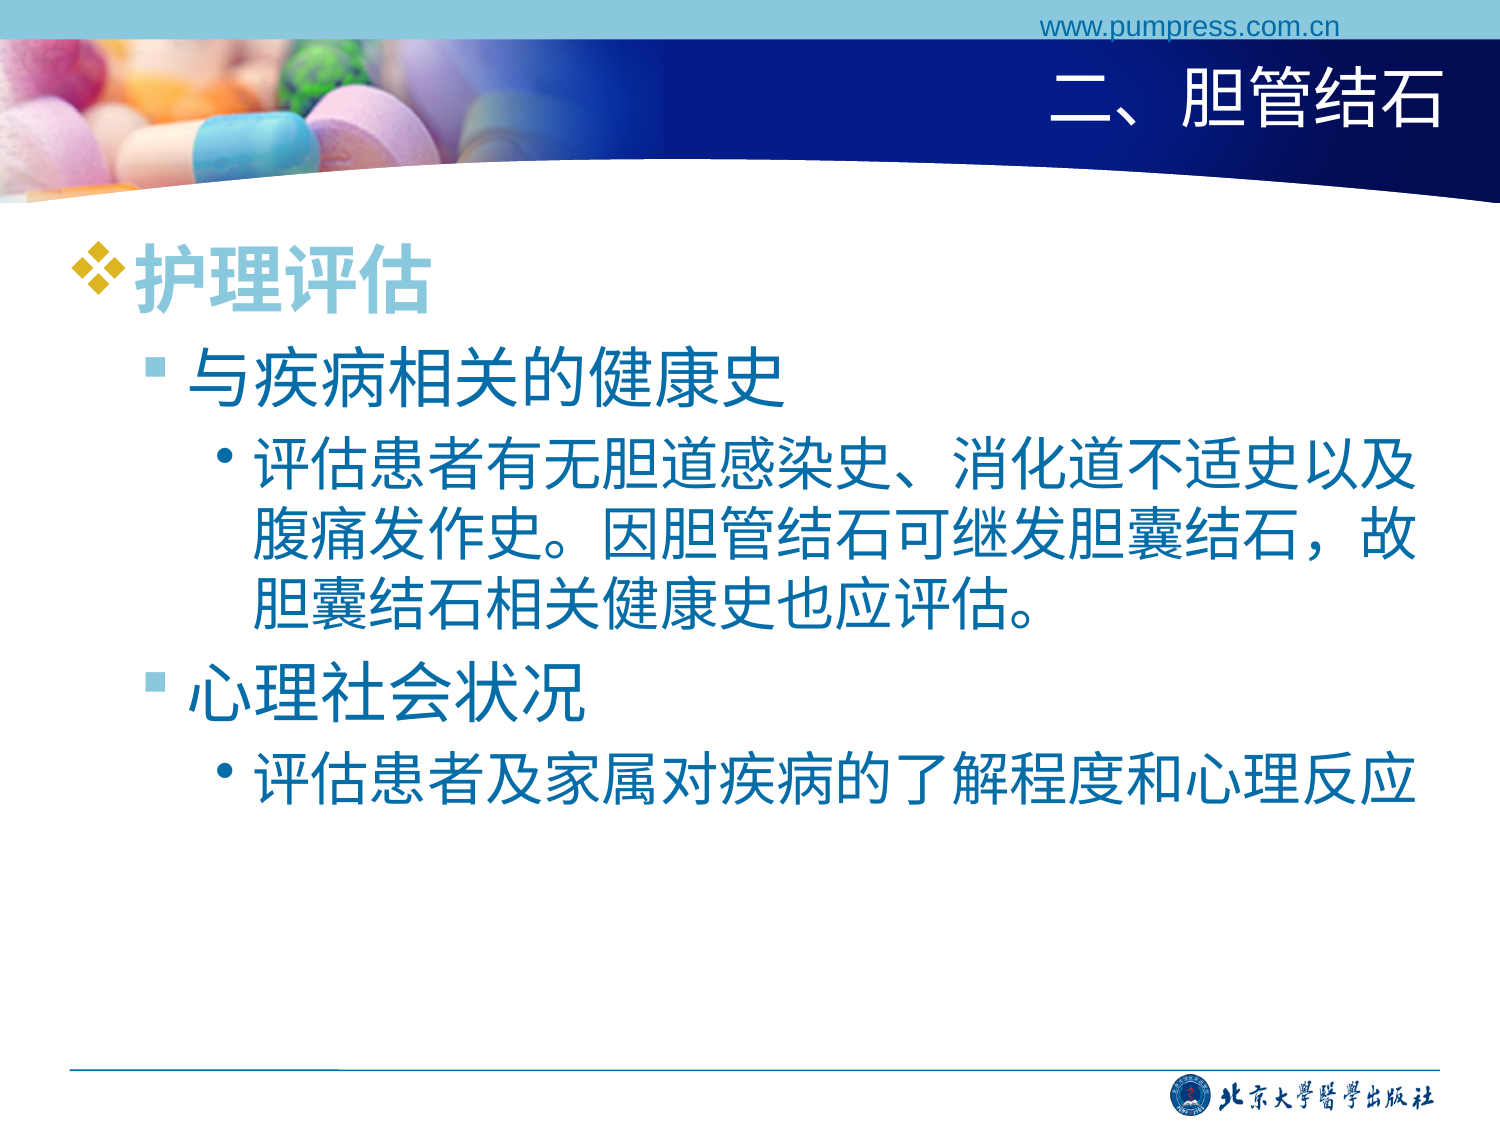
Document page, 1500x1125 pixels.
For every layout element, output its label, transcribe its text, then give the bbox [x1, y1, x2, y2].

picture [1170, 1074, 1436, 1118]
picture [0, 40, 1500, 203]
title 二、胆管结石 [137, 49, 1463, 143]
slide_number www.pumpress.com.cn [1025, 0, 1463, 38]
list 护理评估 与疾病相关的健康史 评估患者有无胆道感染史、消化道不适史以及腹痛发作史。因胆管结石可继发胆囊结石，故胆囊结石相关健康史也应评估。 心理社会状况 评估患者及家属对疾病的了解程度和心理反应 [49, 224, 1463, 1026]
